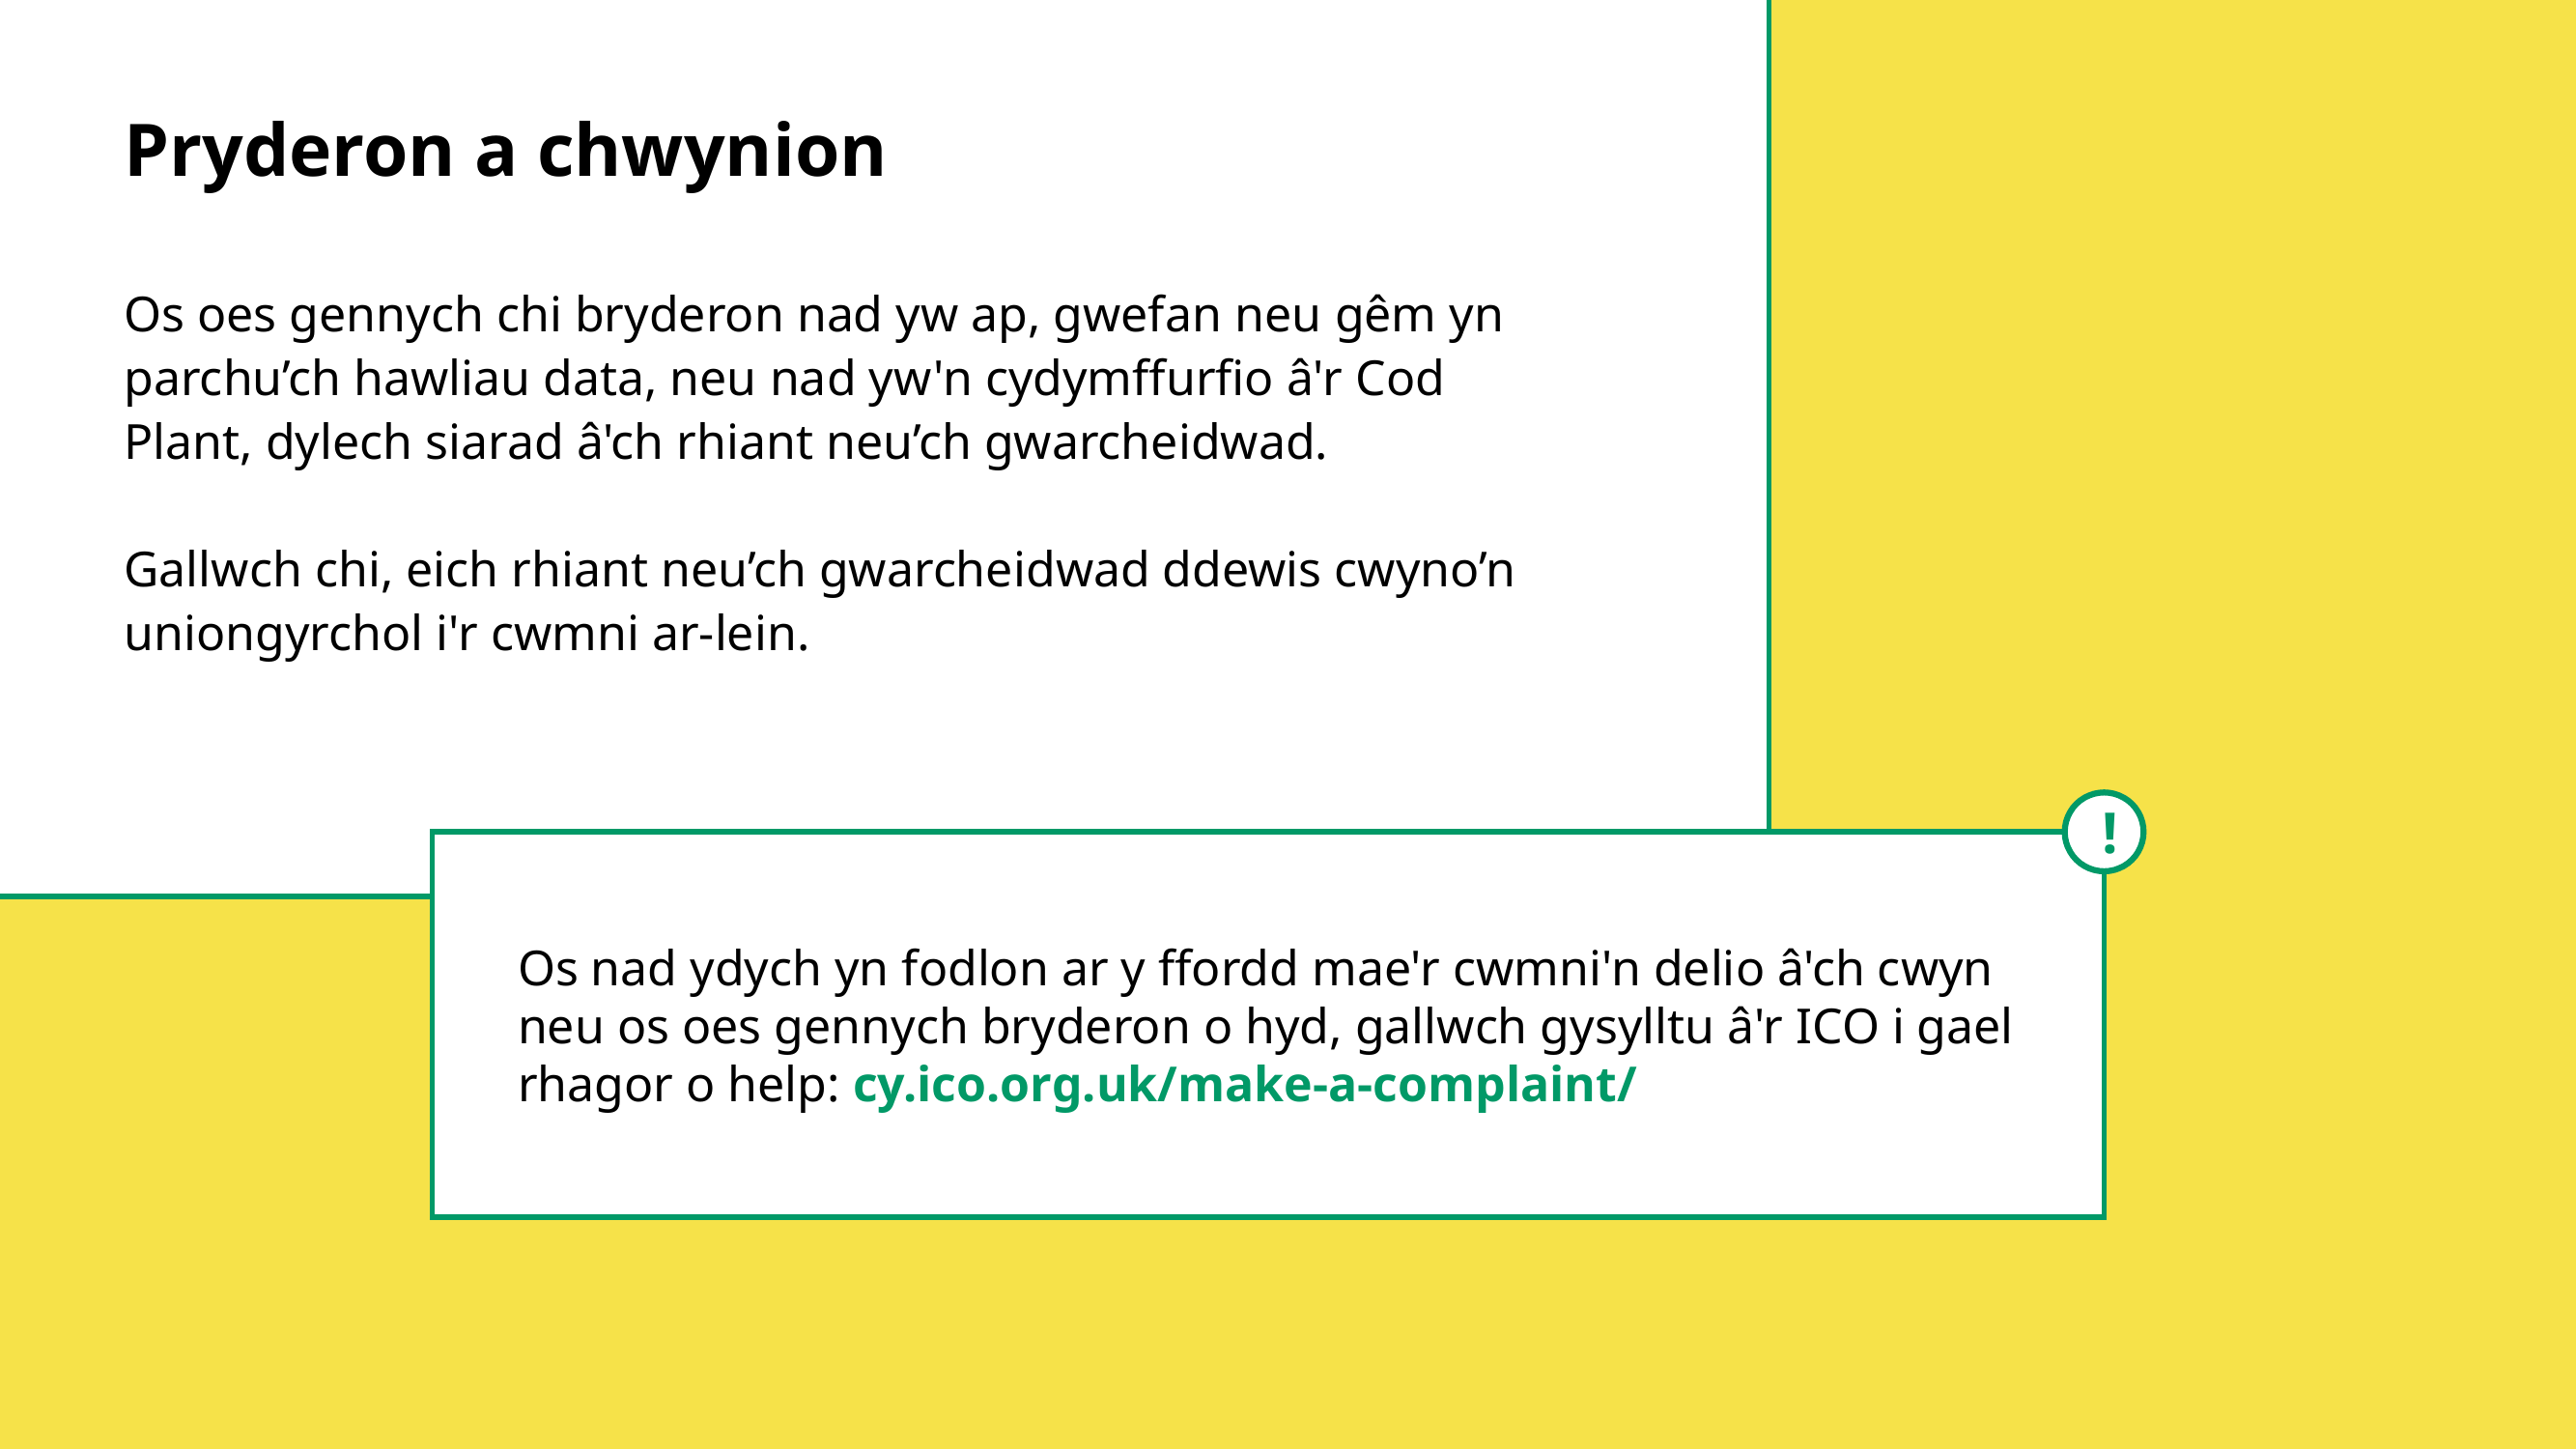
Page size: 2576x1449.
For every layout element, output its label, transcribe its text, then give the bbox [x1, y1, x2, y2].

text_box Pryderon a chwynion Os oes gennych chi bryderon nad yw ap, gwefan neu gêm yn parchu’ch hawliau data, neu nad yw'n cydymffurfio â'r Cod Plant, dylech siarad â'ch rhiant neu’ch gwarcheidwad. Gallwch chi, eich rhiant neu’ch gwarcheidwad ddewis cwyno’n uniongyrchol i'r cwmni ar-lein. [109, 97, 1593, 621]
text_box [432, 792, 2144, 1218]
text_box [0, 0, 1769, 897]
